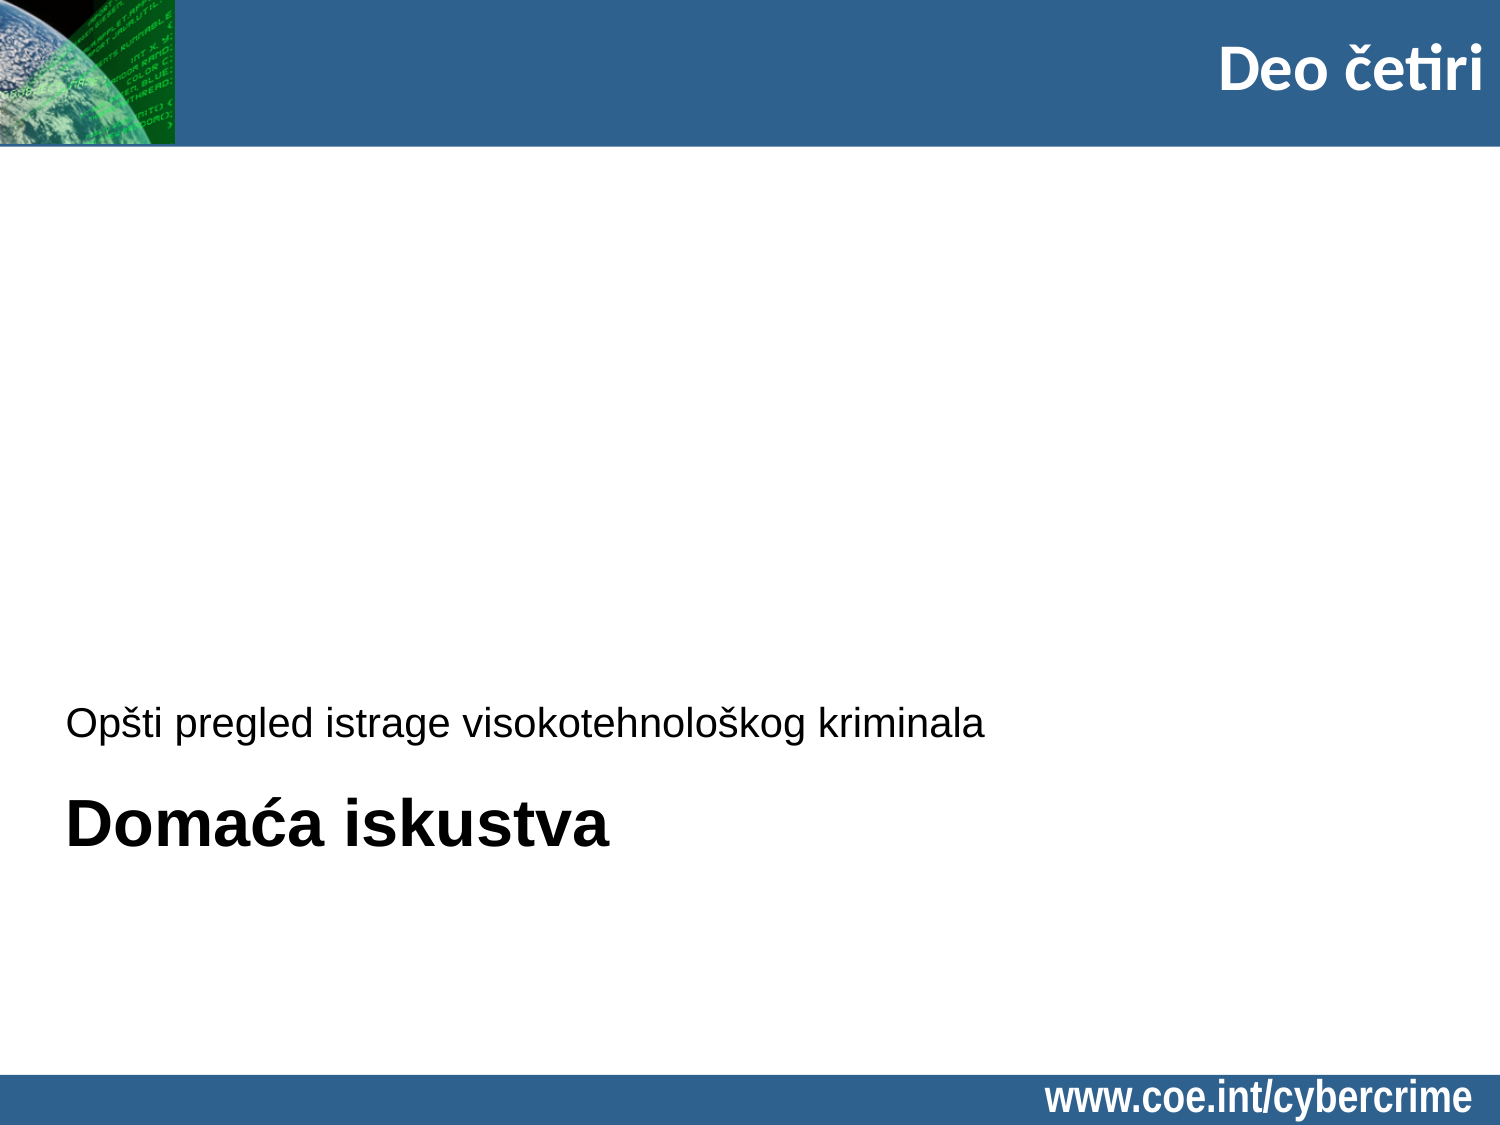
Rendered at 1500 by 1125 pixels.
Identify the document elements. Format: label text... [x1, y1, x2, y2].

text_box www.coe.int/cybercrime [1030, 1059, 1500, 1125]
picture [0, 0, 175, 144]
text_box Deo četiri [177, 0, 1500, 149]
text_box [0, 1073, 1030, 1125]
text_box Opšti pregled istrage visokotehnološkog kriminala Domaća iskustva [50, 607, 1450, 867]
